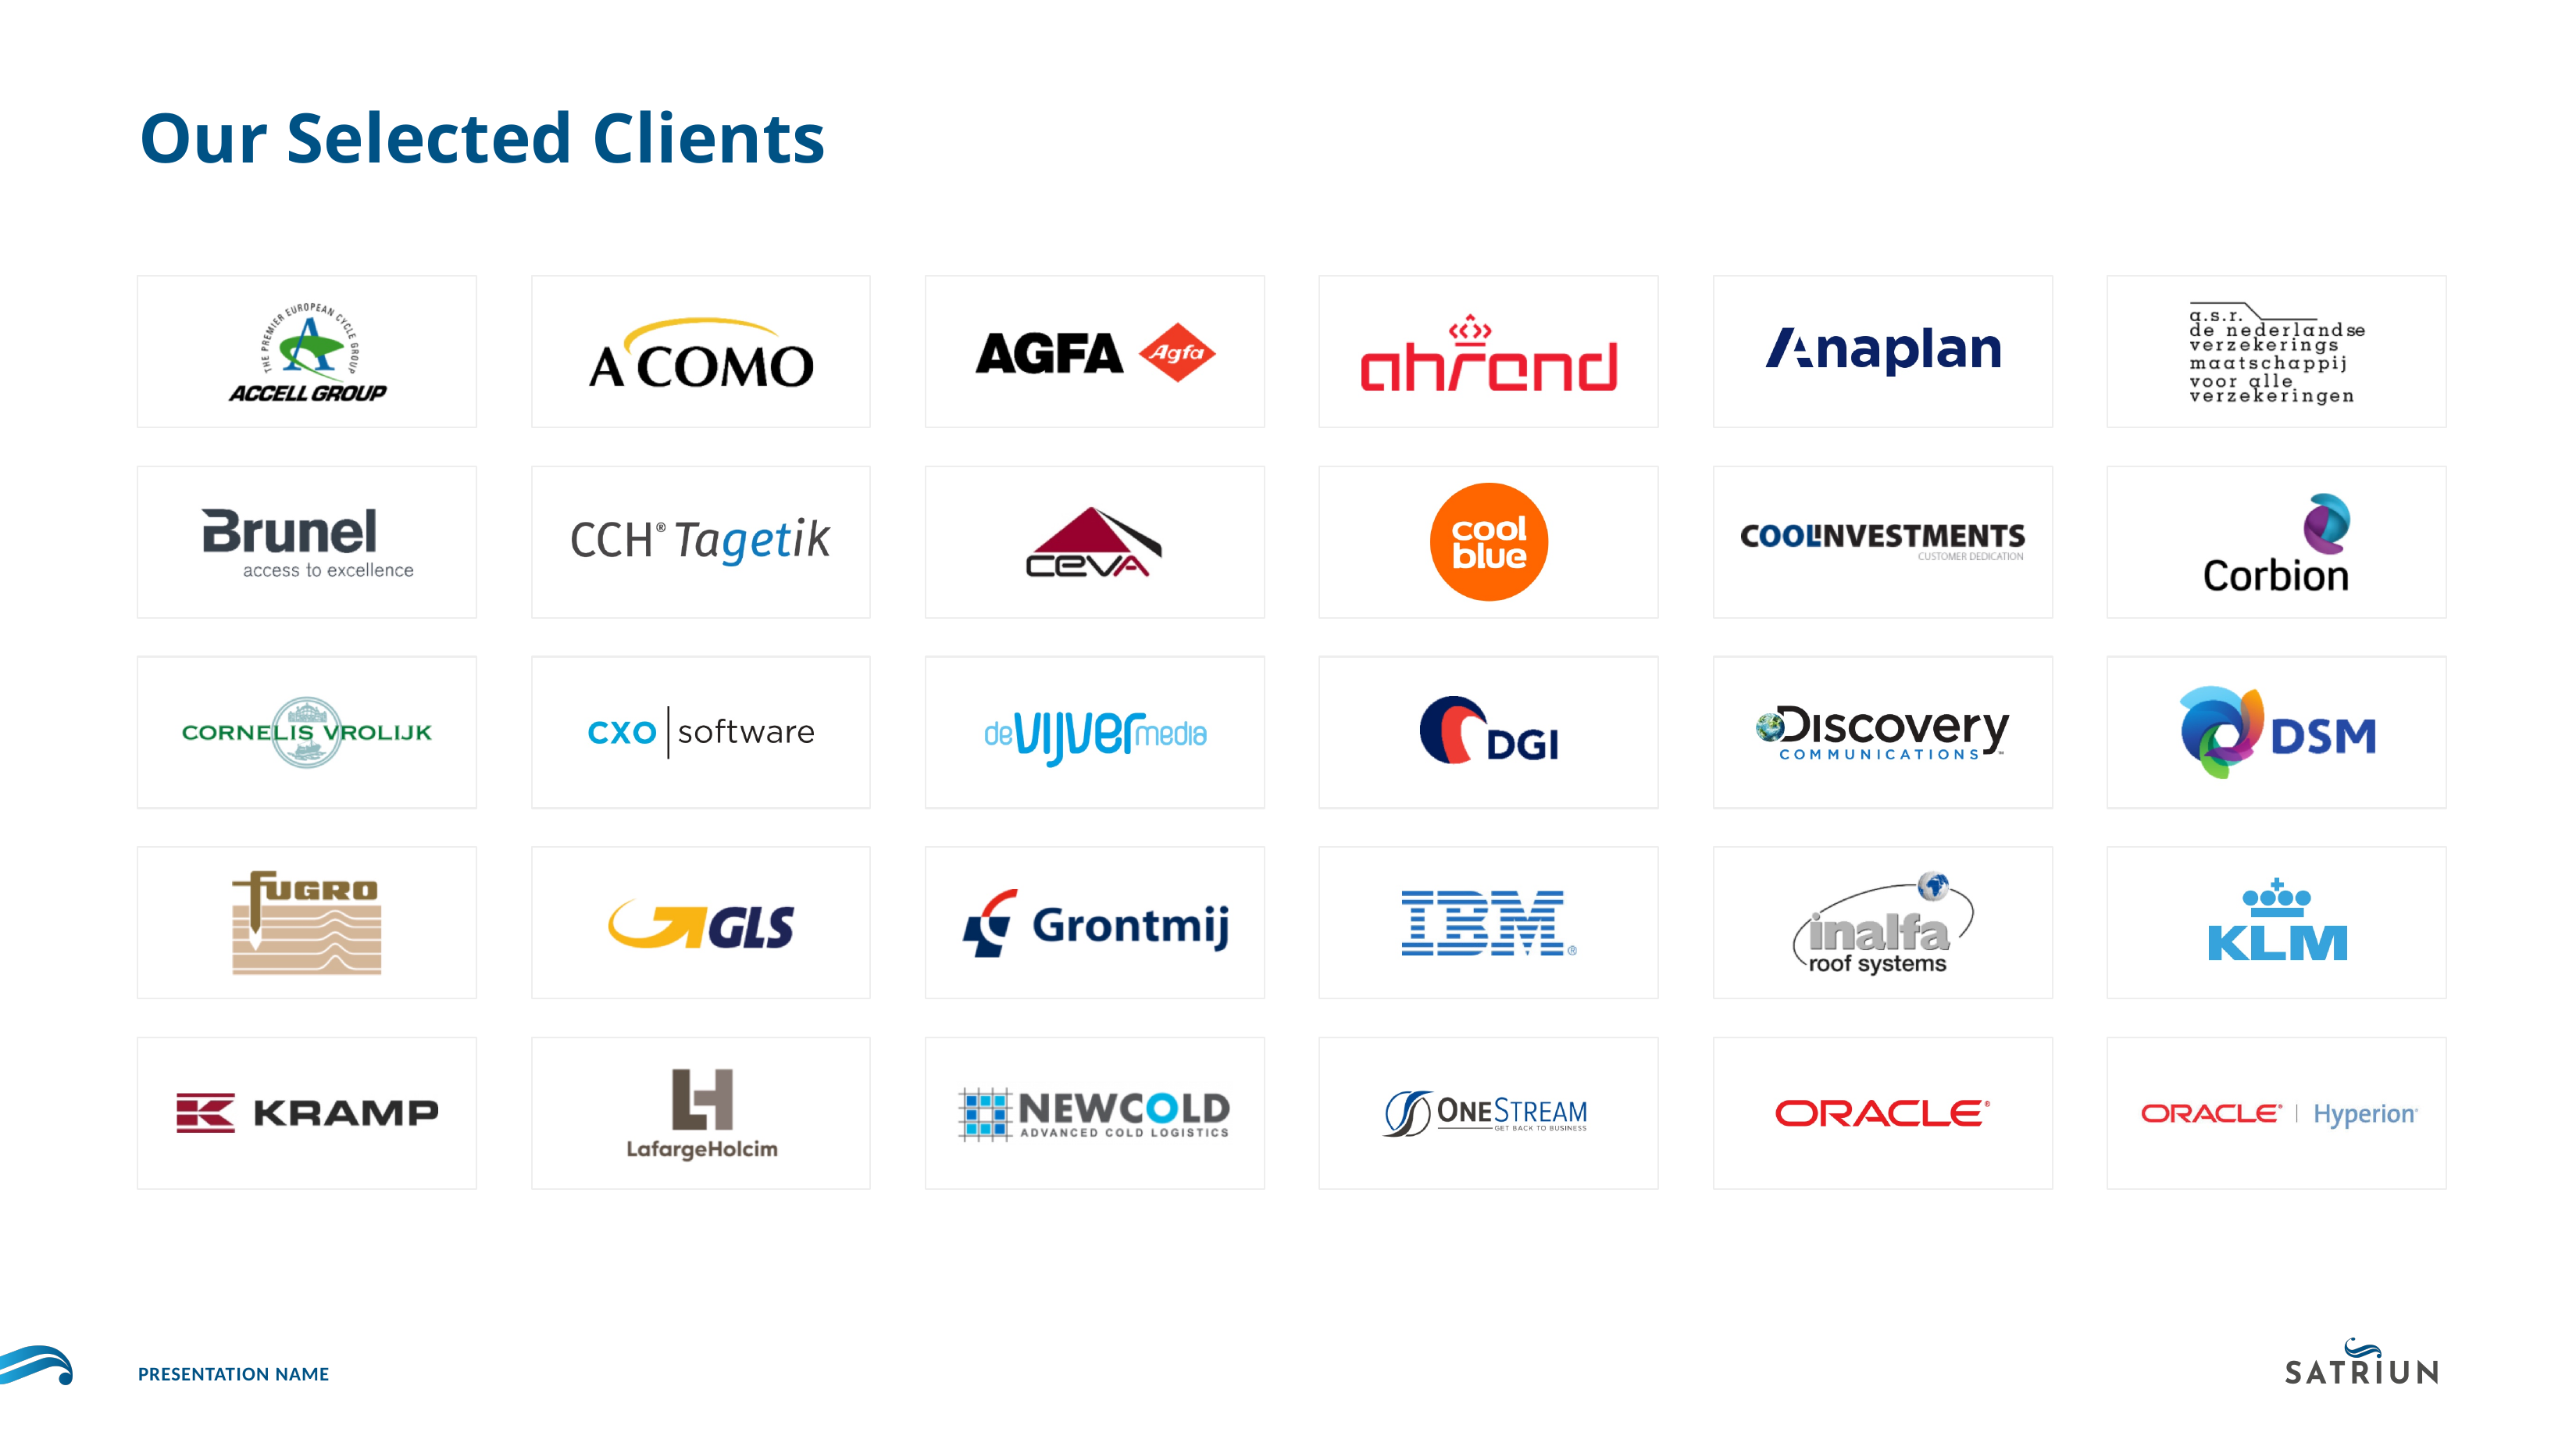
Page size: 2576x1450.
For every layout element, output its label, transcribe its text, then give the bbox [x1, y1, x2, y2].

picture [1714, 847, 2052, 998]
picture [137, 466, 476, 618]
picture [532, 657, 870, 808]
picture [2108, 1038, 2446, 1188]
picture [1320, 657, 1658, 808]
picture [926, 1038, 1264, 1188]
title Our Selected Clients [138, 92, 2445, 184]
picture [1320, 277, 1658, 427]
picture [137, 1038, 476, 1188]
picture [926, 847, 1264, 998]
picture [1714, 1038, 2052, 1188]
picture [2108, 277, 2446, 427]
picture [2108, 657, 2446, 808]
picture [1714, 277, 2052, 427]
picture [1714, 466, 2052, 618]
picture [532, 466, 870, 618]
picture [532, 1038, 870, 1188]
picture [0, 1324, 73, 1385]
picture [137, 277, 476, 427]
picture [926, 657, 1264, 808]
picture [2285, 1338, 2438, 1384]
picture [1714, 657, 2052, 808]
picture [532, 847, 870, 998]
picture [137, 657, 476, 808]
picture [2108, 847, 2446, 998]
picture [1320, 1038, 1658, 1188]
picture [926, 277, 1264, 427]
picture [532, 277, 870, 427]
picture [137, 847, 476, 998]
picture [1320, 847, 1658, 998]
picture [2108, 466, 2446, 618]
picture [926, 466, 1264, 618]
footer Presentation name [138, 1345, 2214, 1391]
picture [1320, 466, 1658, 618]
